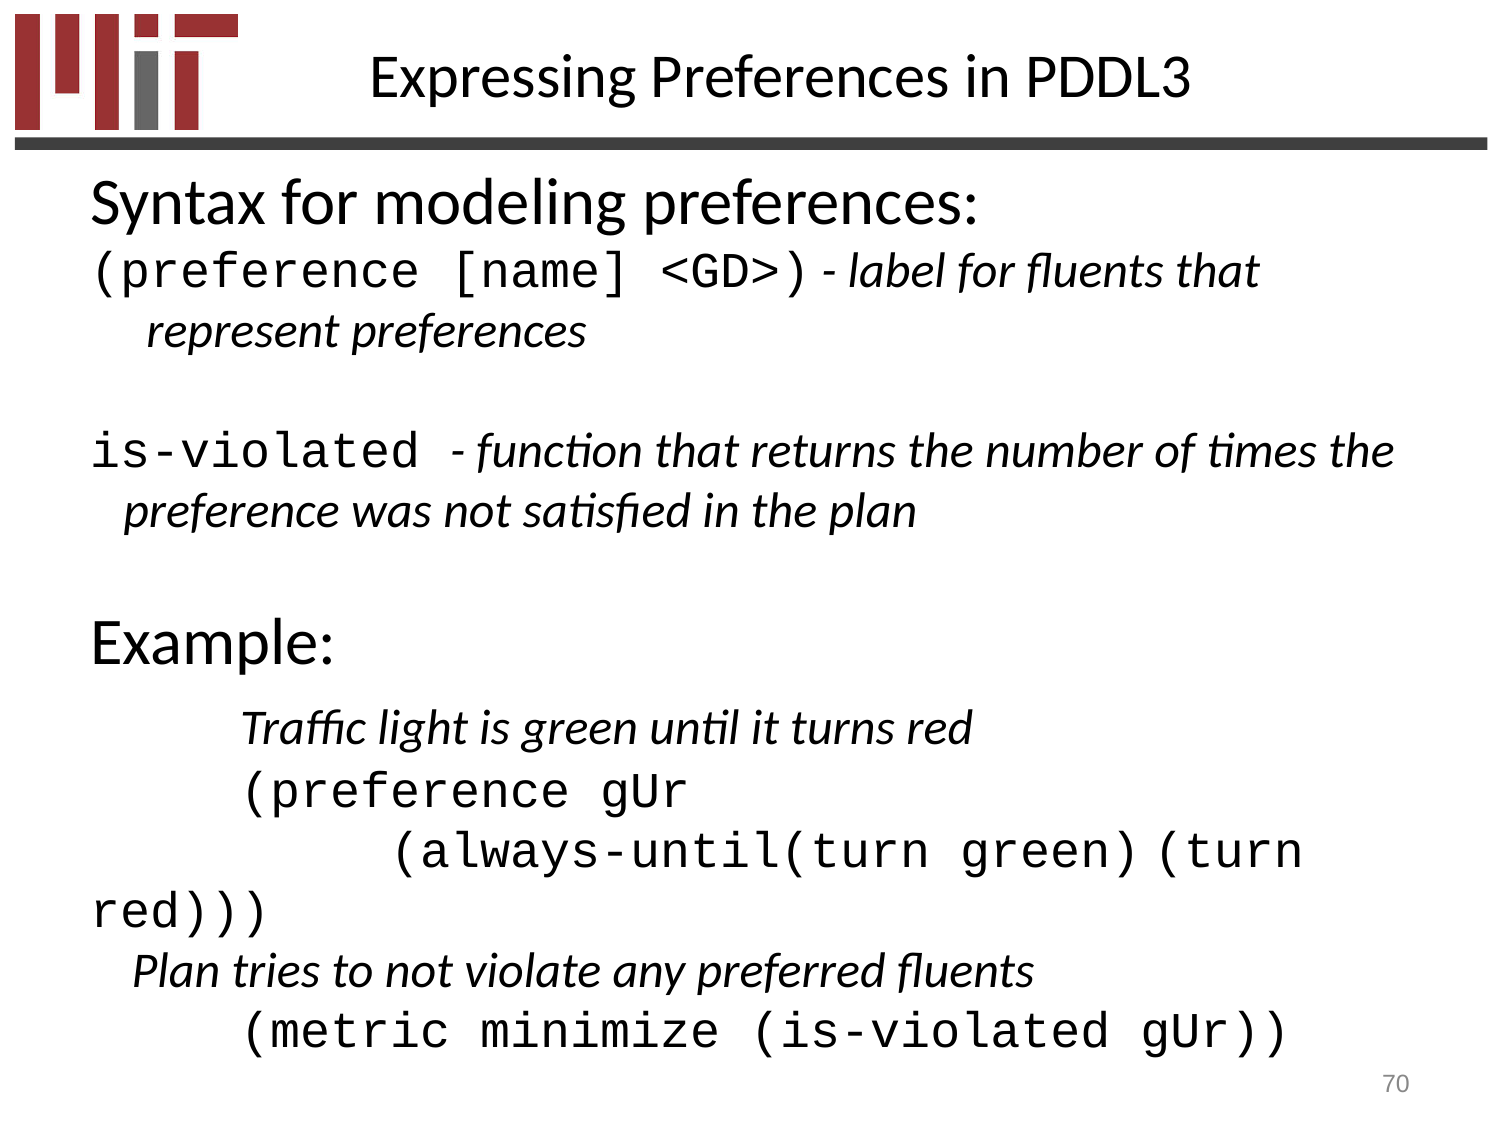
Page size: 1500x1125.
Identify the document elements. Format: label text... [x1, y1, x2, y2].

picture [15, 14, 238, 130]
slide_number 70 [1074, 1052, 1425, 1113]
list Syntax for modeling preferences: (preference [name] <GD>) - label for fluents that represent preferences is-violated - function that returns the number of times the preference was not satisfied in the plan Example: Traffic light is green until it turns red (preference gUr (always-until(turn green) (turn red))) Plan tries to not violate any preferred fluents (metric minimize (is-violated gUr)) [75, 149, 1425, 1037]
title Expressing Preferences in PDDL3 [237, 15, 1325, 130]
